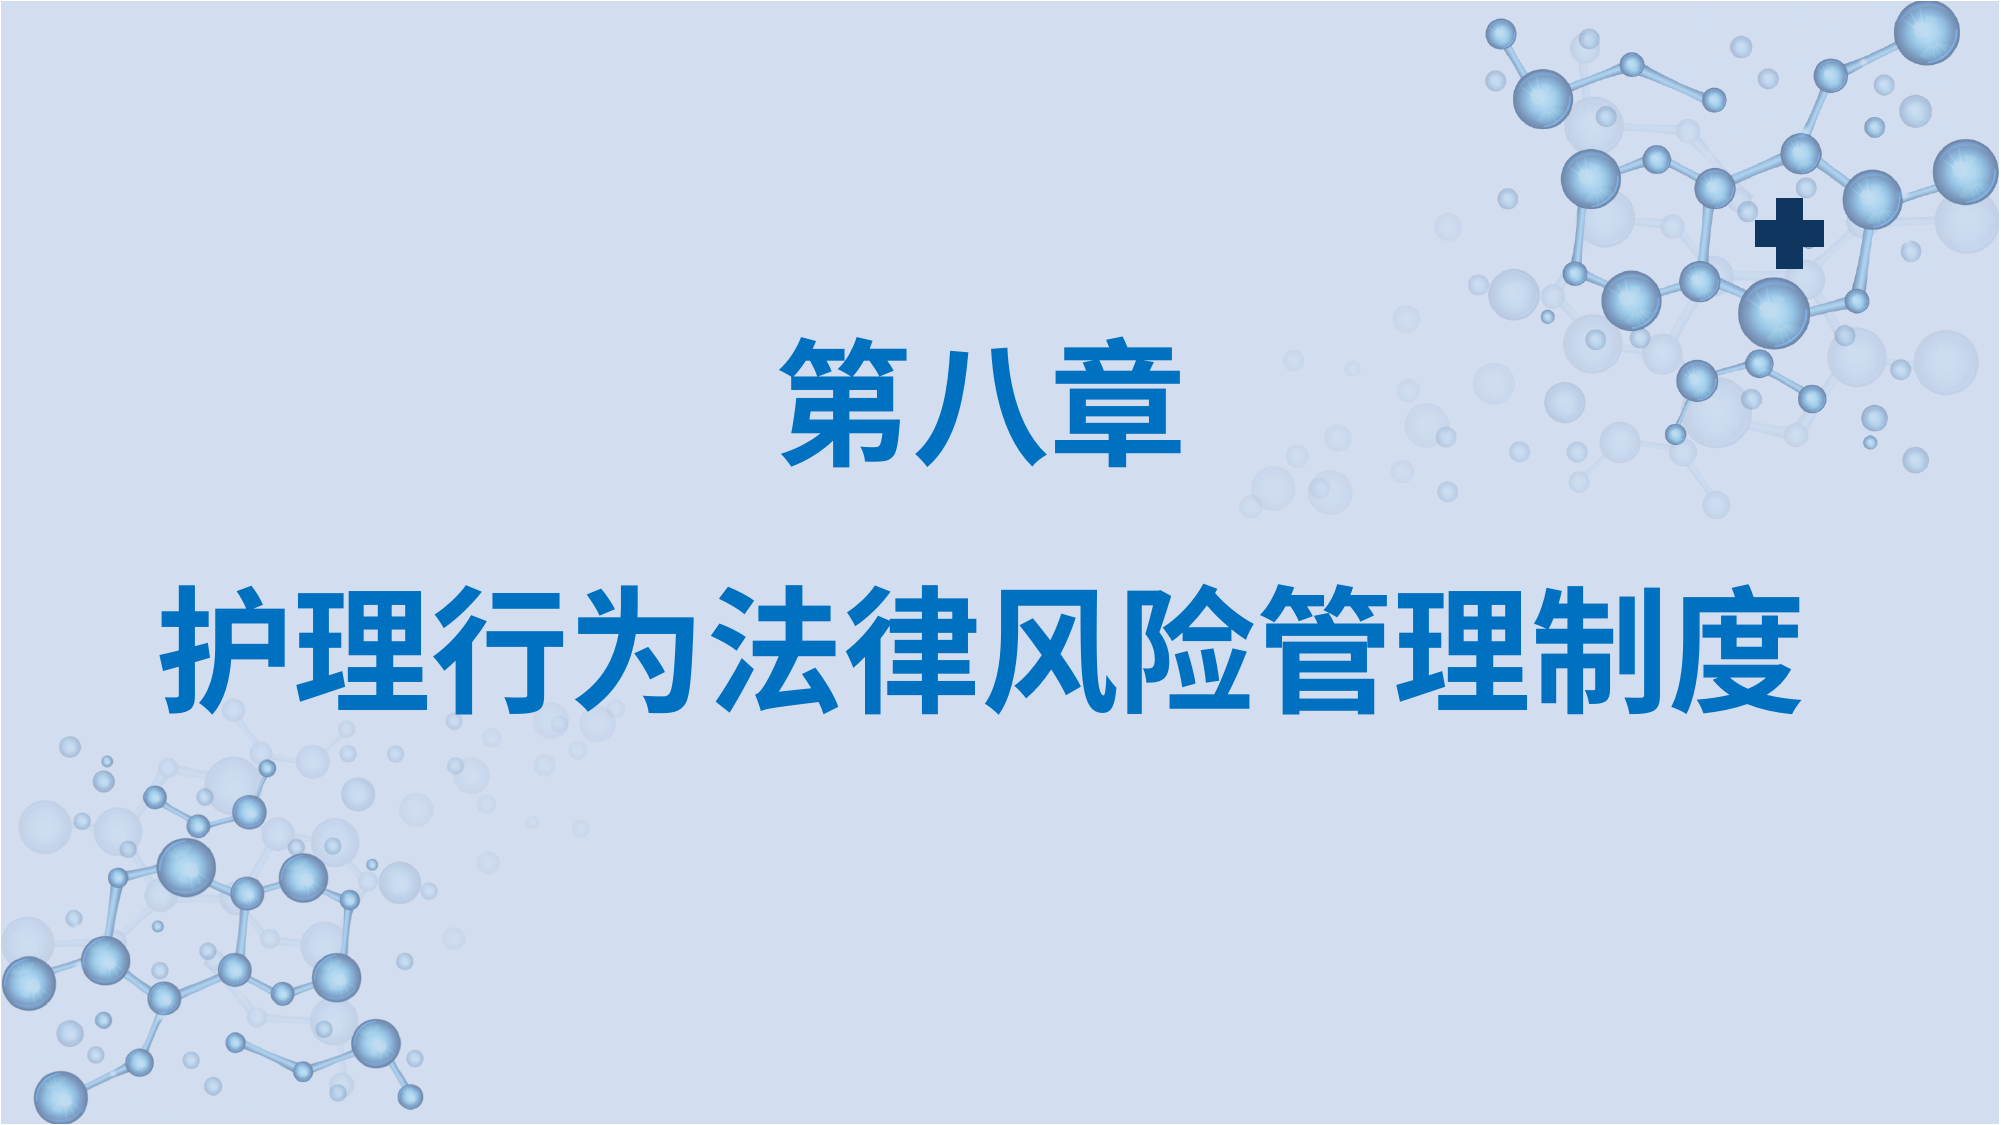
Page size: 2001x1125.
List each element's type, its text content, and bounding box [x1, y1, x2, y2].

text_box 第八章 护理行为法律风险管理制度 [134, 227, 1829, 738]
